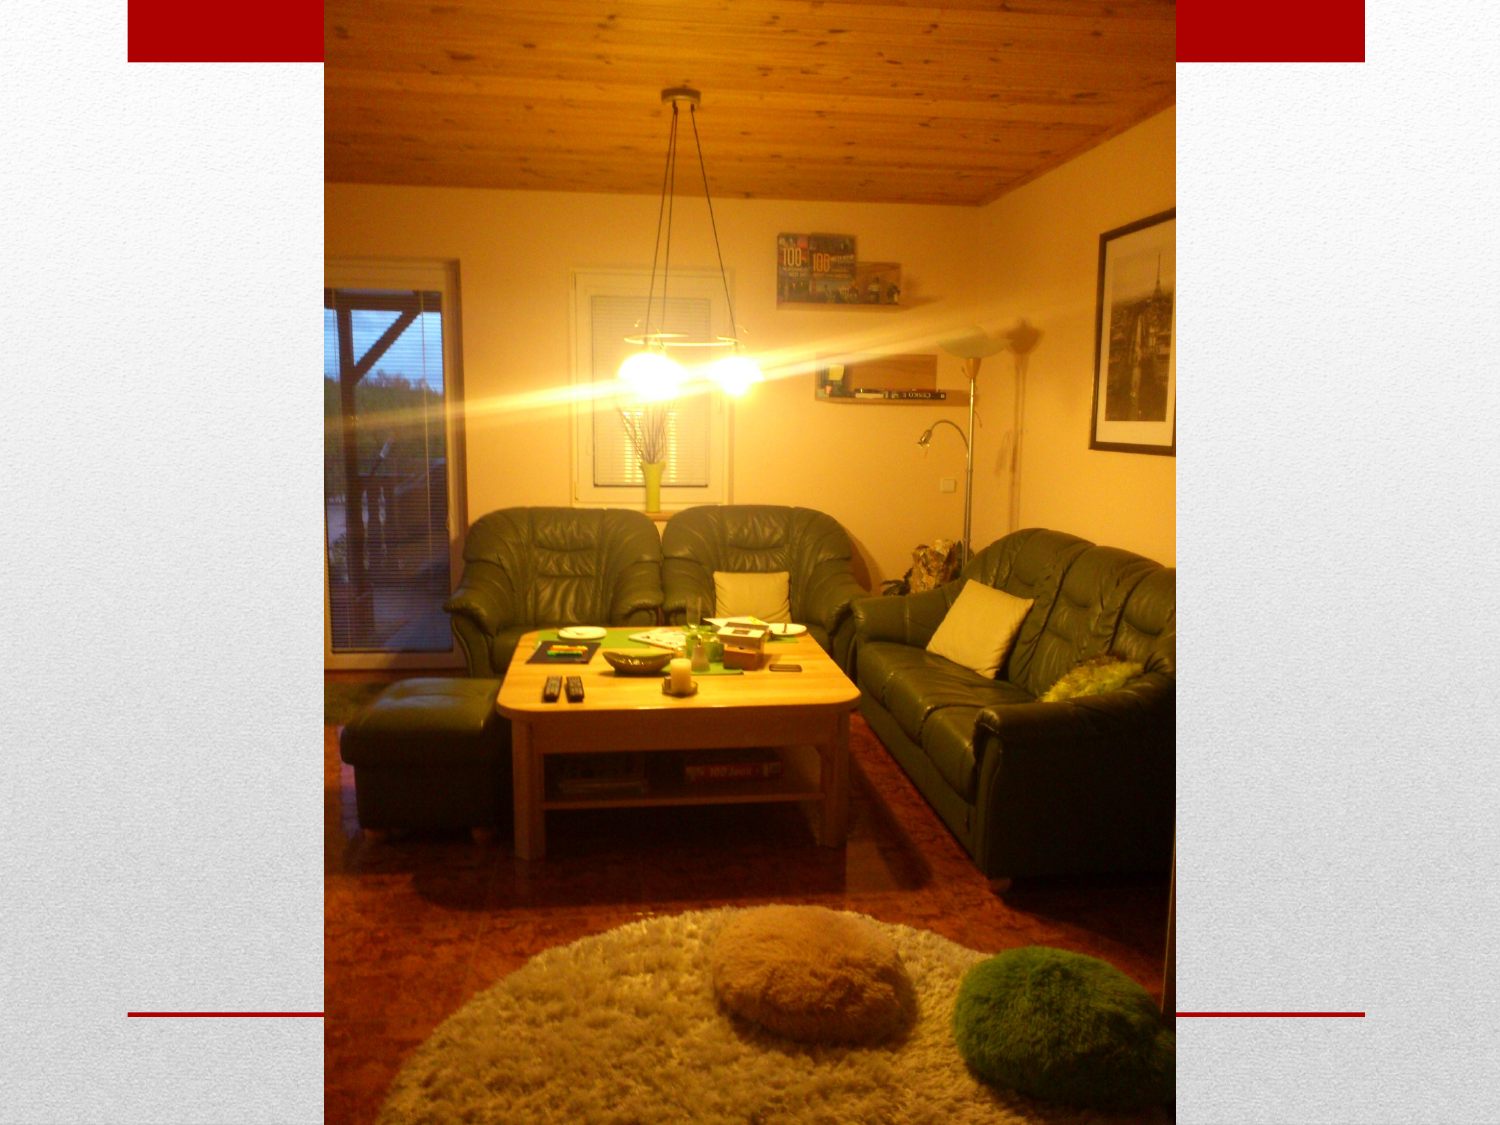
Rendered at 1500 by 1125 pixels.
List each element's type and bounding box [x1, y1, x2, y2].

list [323, 0, 1176, 1125]
